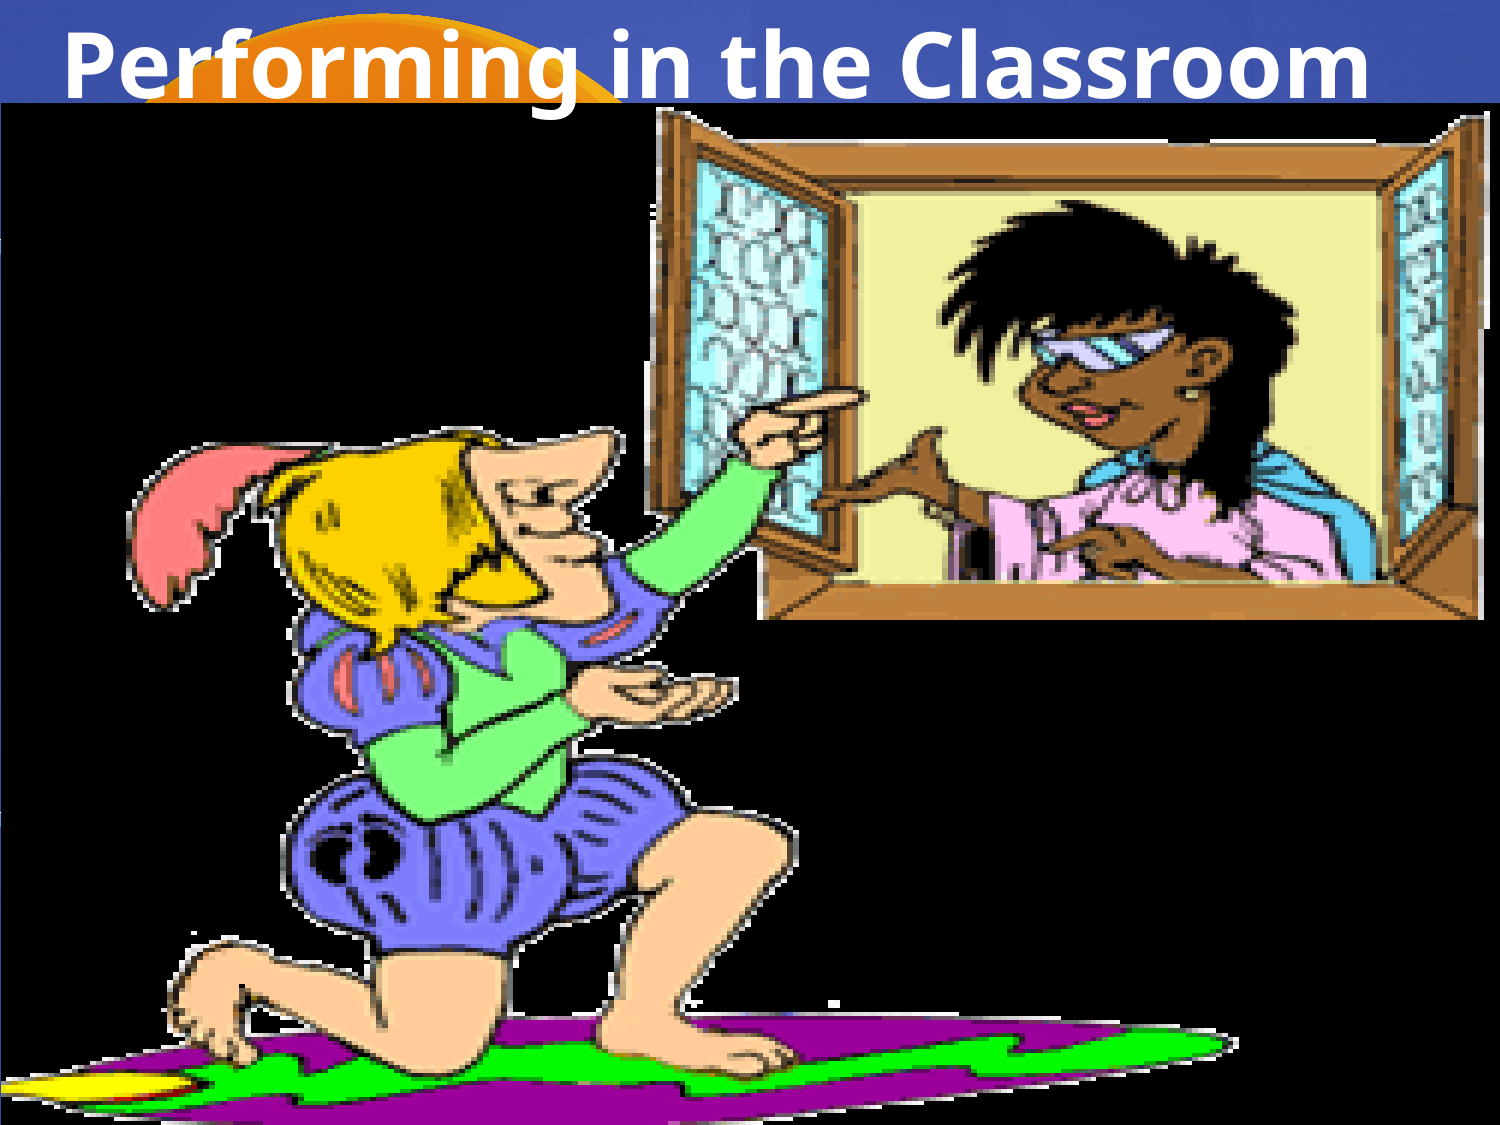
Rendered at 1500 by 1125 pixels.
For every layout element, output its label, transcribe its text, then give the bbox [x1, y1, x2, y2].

text_box Performing in the Classroom [45, 0, 1389, 100]
picture [0, 102, 1500, 1125]
